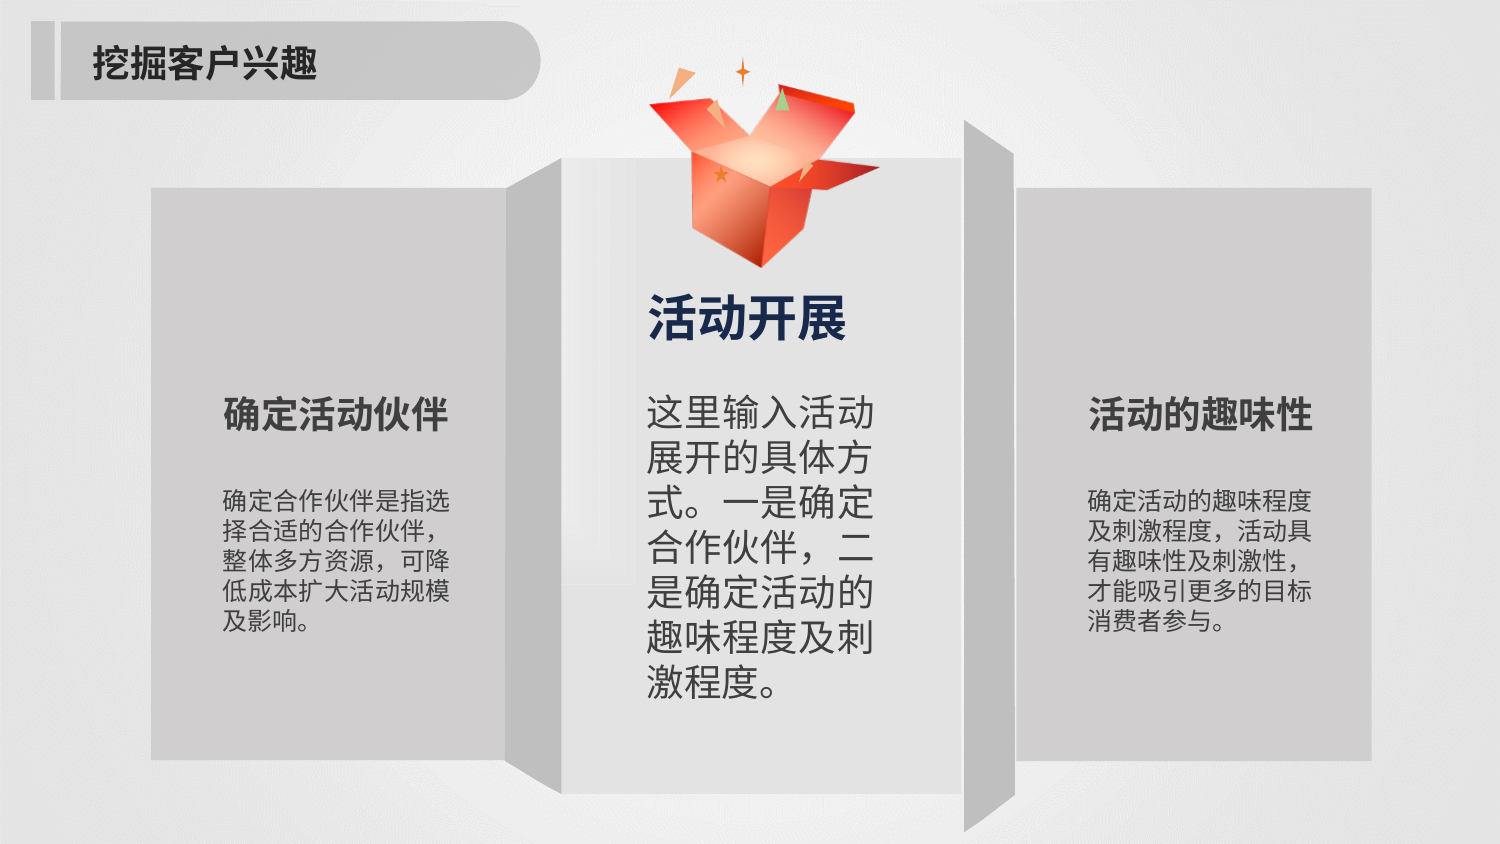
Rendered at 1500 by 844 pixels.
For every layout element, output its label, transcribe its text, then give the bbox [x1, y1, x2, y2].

text_box 挖掘客户兴趣 [81, 34, 549, 91]
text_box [648, 55, 881, 268]
picture [0, 0, 1500, 844]
text_box [58, 19, 534, 103]
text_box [150, 157, 1373, 795]
text_box [29, 19, 57, 102]
